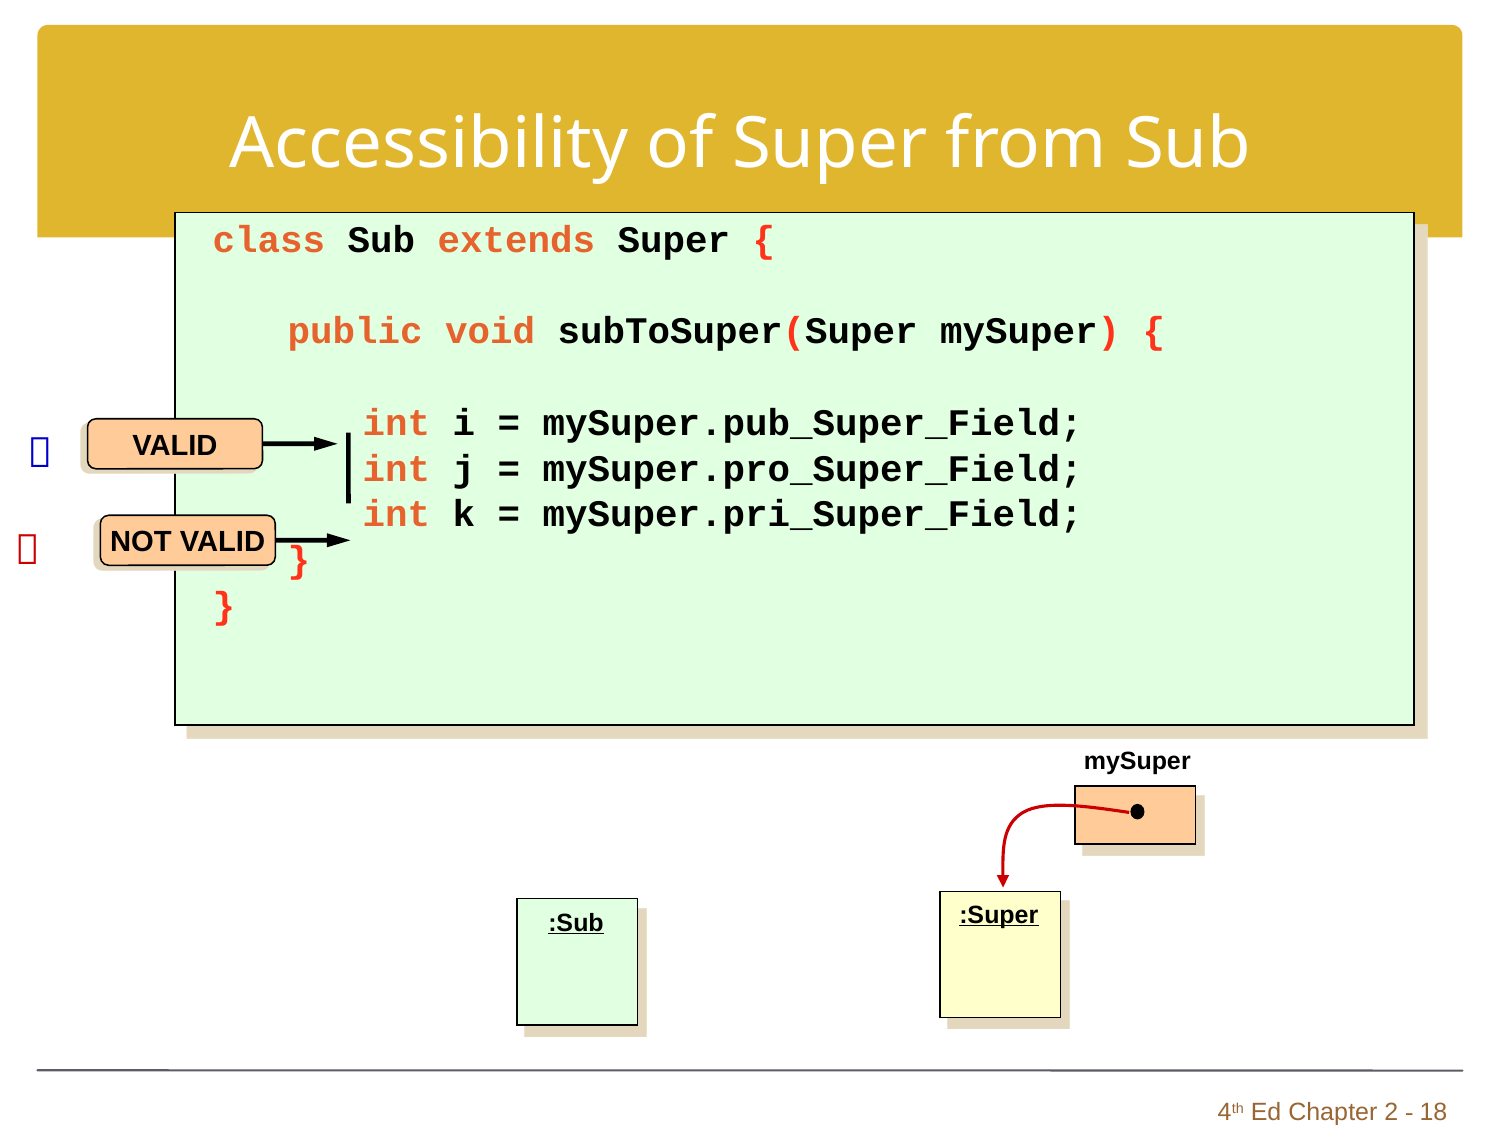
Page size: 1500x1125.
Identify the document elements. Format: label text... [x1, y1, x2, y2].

text_box  [0, 515, 69, 572]
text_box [514, 737, 1251, 1026]
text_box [174, 212, 1415, 726]
title Accessibility of Super from Sub [49, 44, 1451, 233]
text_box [87, 418, 338, 469]
slide_number 4th Ed Chapter 2 - 18 [1112, 1069, 1463, 1123]
text_box  [12, 418, 75, 459]
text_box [100, 514, 351, 566]
